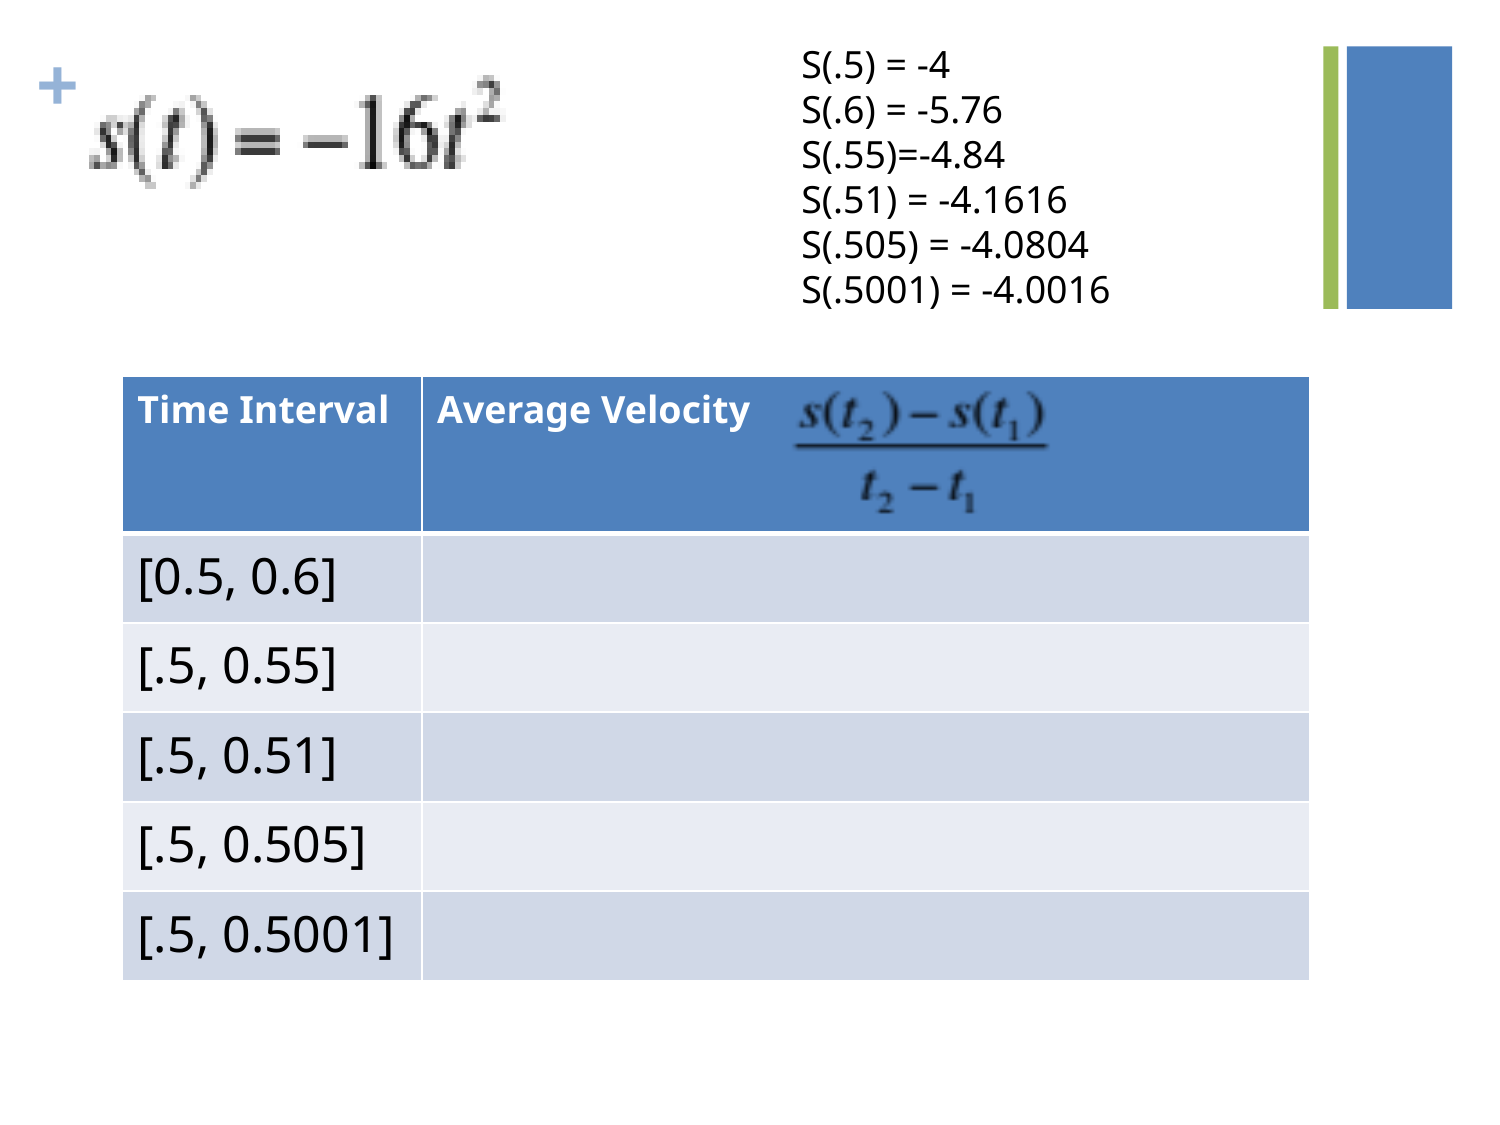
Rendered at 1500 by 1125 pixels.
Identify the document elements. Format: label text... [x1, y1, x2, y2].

table_cell [.5, 0.505] [123, 803, 421, 890]
table_cell [0.5, 0.6] [123, 536, 421, 622]
table_cell [423, 713, 1309, 801]
table_cell [423, 624, 1309, 711]
table_cell [423, 892, 1309, 980]
table_header Average Velocity [423, 377, 1309, 531]
table_cell [423, 803, 1309, 890]
table_cell [.5, 0.5001] [123, 892, 421, 980]
text_box S(.5) = -4 S(.6) = -5.76 S(.55)=-4.84 S(.51) = -4.1616 S(.505) = -4.0804 S(.5001) = -4.0016 [786, 33, 1126, 319]
table_cell [.5, 0.55] [123, 624, 421, 711]
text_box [787, 375, 1055, 518]
table_cell [423, 536, 1309, 622]
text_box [77, 54, 518, 205]
table_header Time Interval [123, 377, 421, 531]
table_cell [.5, 0.51] [123, 713, 421, 801]
